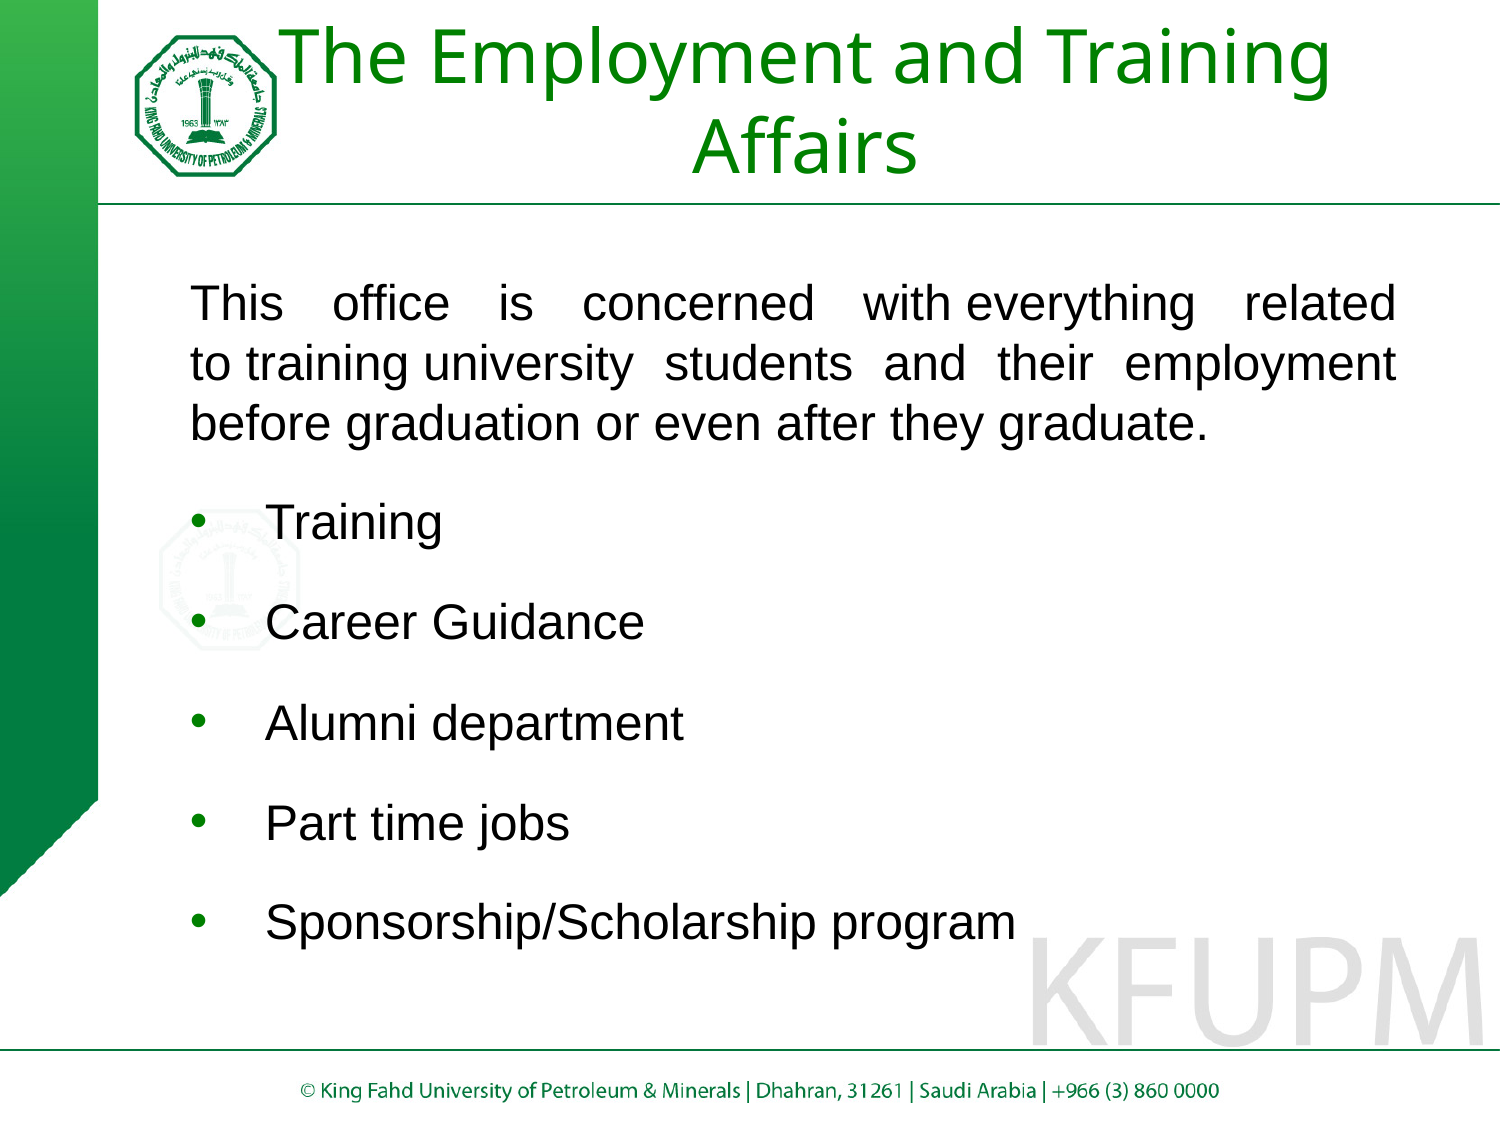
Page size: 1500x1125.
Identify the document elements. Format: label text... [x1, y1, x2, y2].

list This office is concerned with everything related to training university students and their employment before graduation or even after they graduate. Training Career Guidance Alumni department Part time jobs Sponsorship/Scholarship program [174, 262, 1413, 963]
title The Employment and Training Affairs [237, 21, 1376, 176]
picture [0, 0, 1500, 1103]
